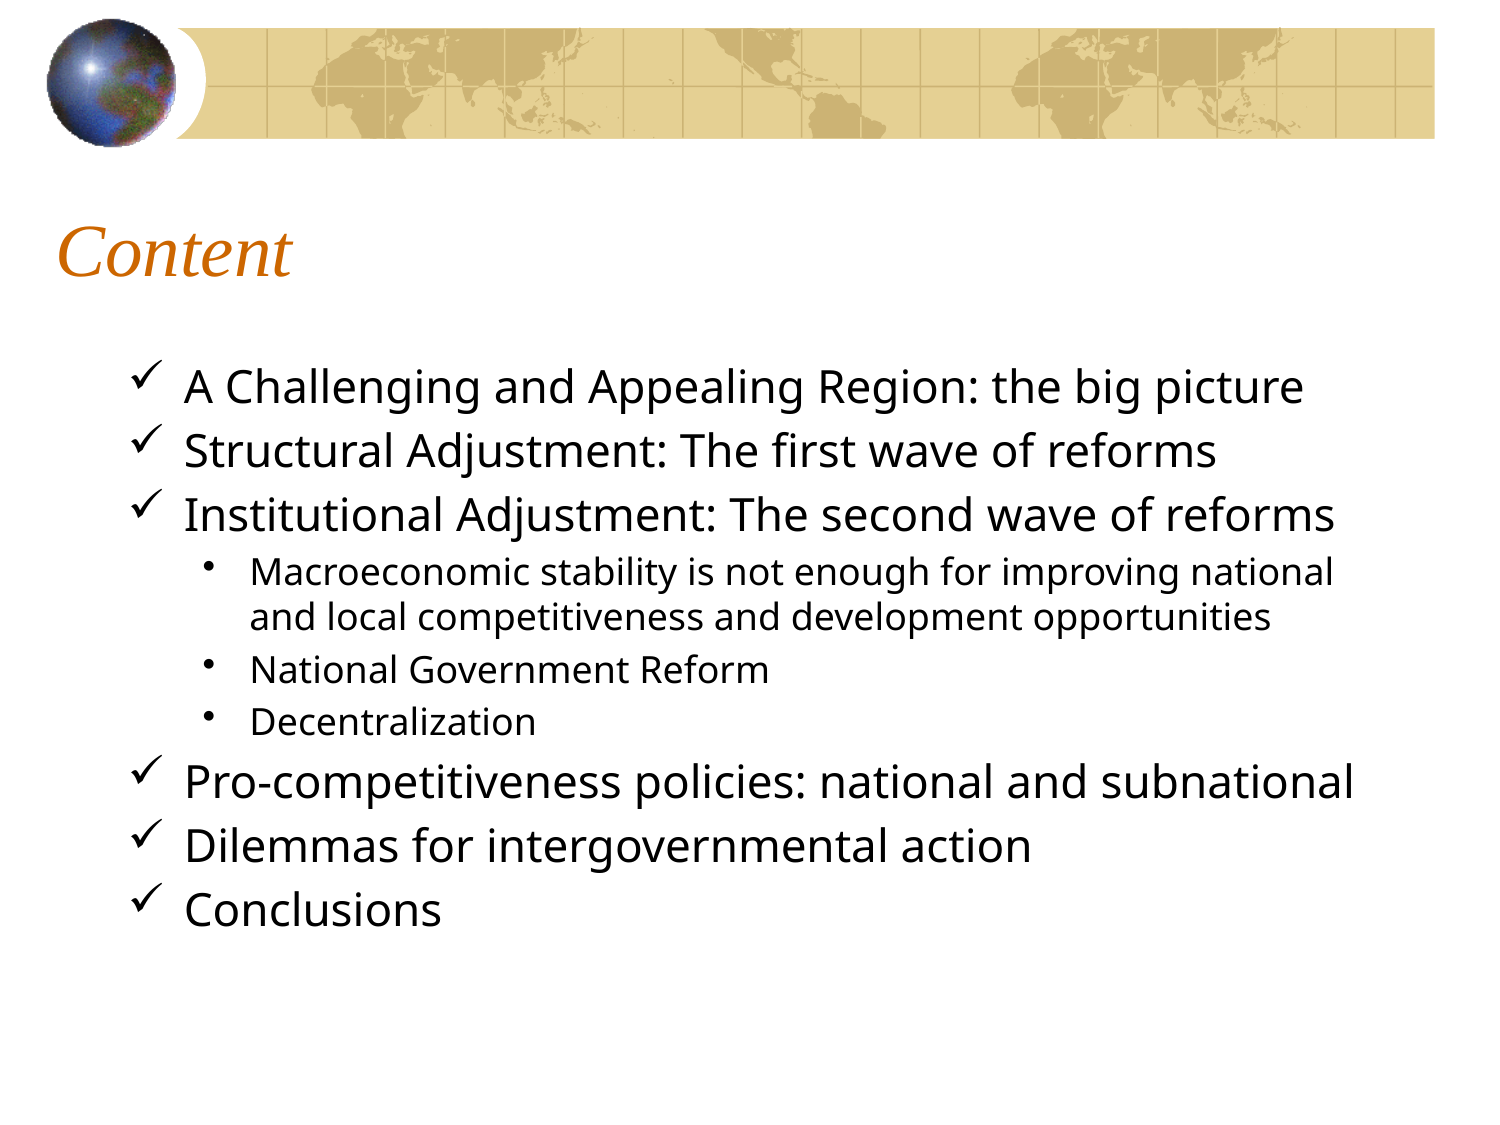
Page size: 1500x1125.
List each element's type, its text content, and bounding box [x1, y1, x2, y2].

title Content [40, 152, 1316, 341]
picture [42, 14, 190, 151]
list A Challenging and Appealing Region: the big picture Structural Adjustment: The first wave of reforms Institutional Adjustment: The second wave of reforms Macroeconomic stability is not enough for improving national and local competitiveness and development opportunities National Government Reform Decentralization Pro-competitiveness policies: national and subnational Dilemmas for intergovernmental action Conclusions [112, 349, 1388, 1026]
